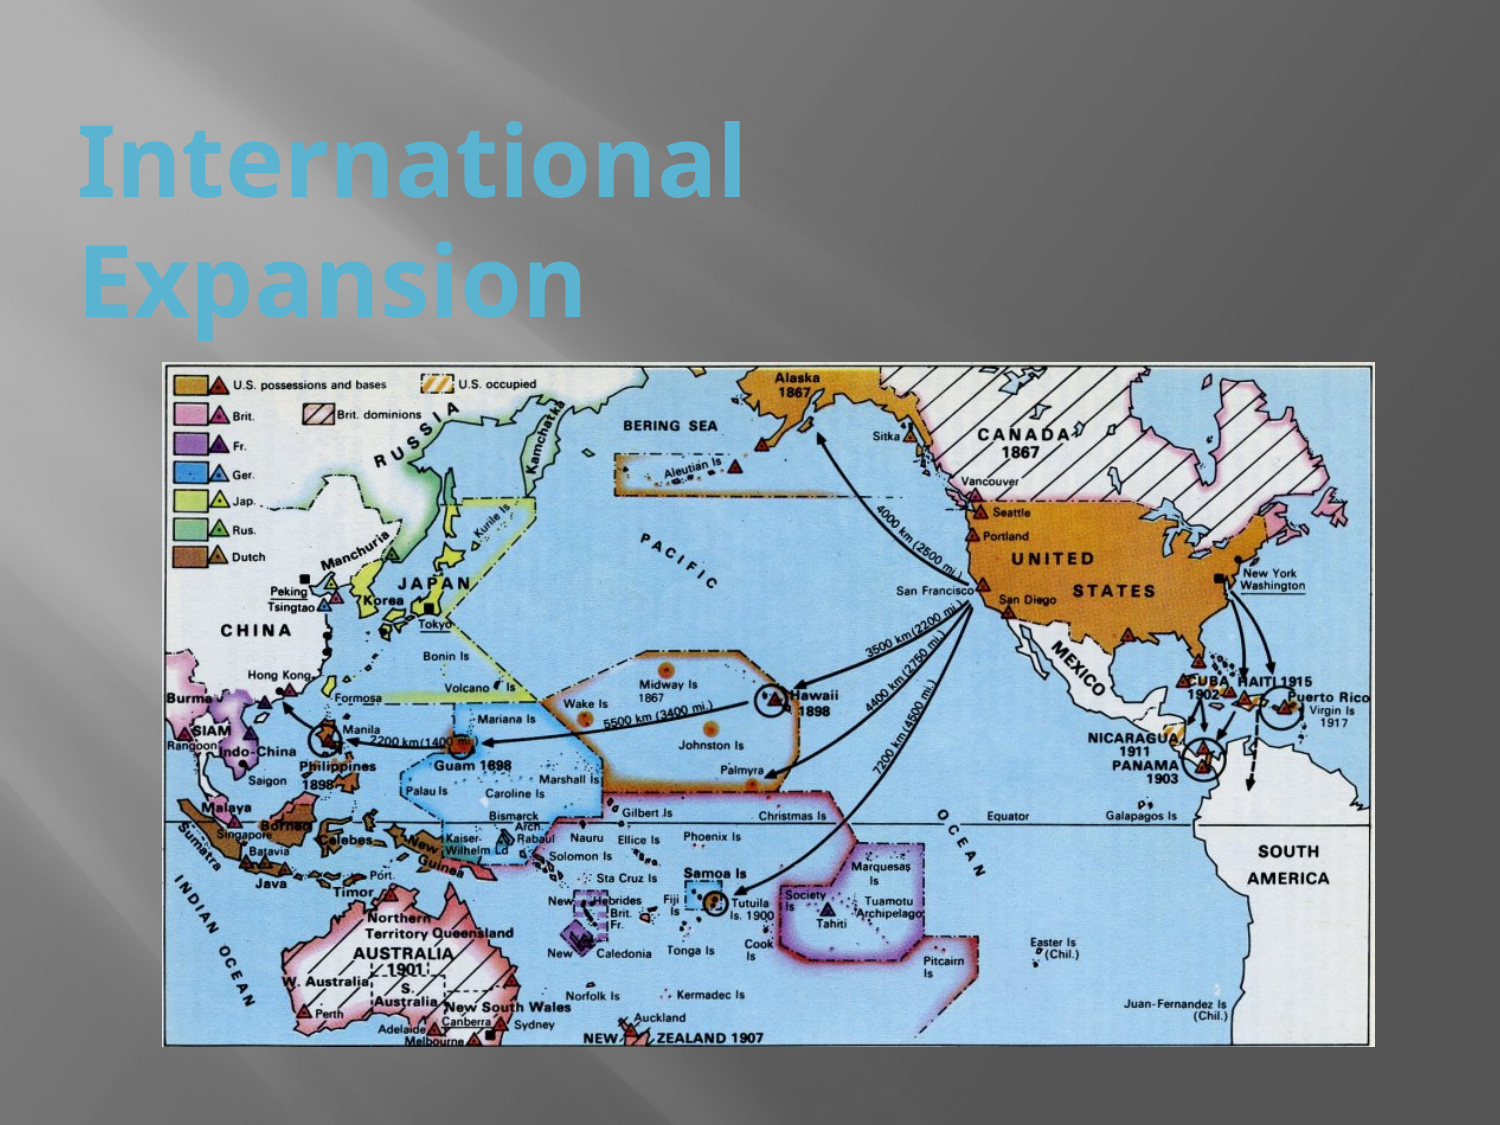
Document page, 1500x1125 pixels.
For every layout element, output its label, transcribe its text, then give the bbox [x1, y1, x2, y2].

title International Expansion [62, 37, 1225, 338]
picture [162, 362, 1376, 1048]
